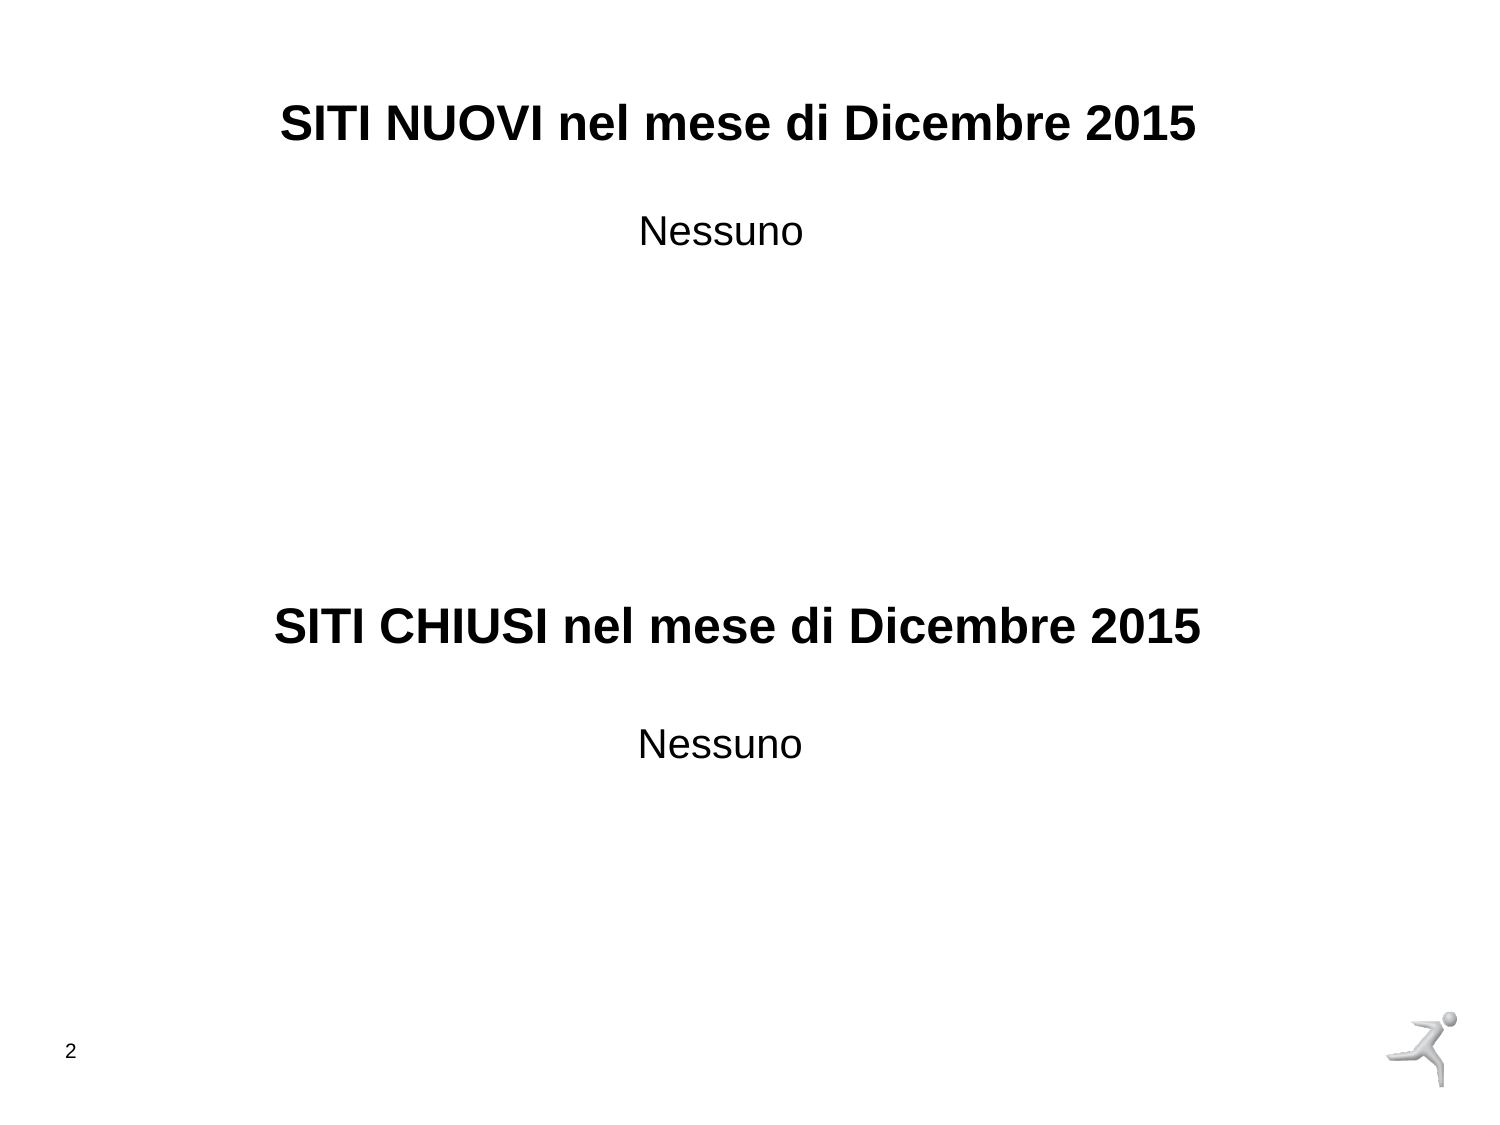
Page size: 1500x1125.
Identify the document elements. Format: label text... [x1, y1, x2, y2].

text_box SITI NUOVI nel mese di Dicembre 2015 [53, 82, 1424, 169]
text_box Nessuno [623, 196, 819, 262]
picture [1366, 990, 1476, 1109]
text_box SITI CHIUSI nel mese di Dicembre 2015 [53, 586, 1423, 662]
text_box Nessuno [622, 709, 818, 775]
